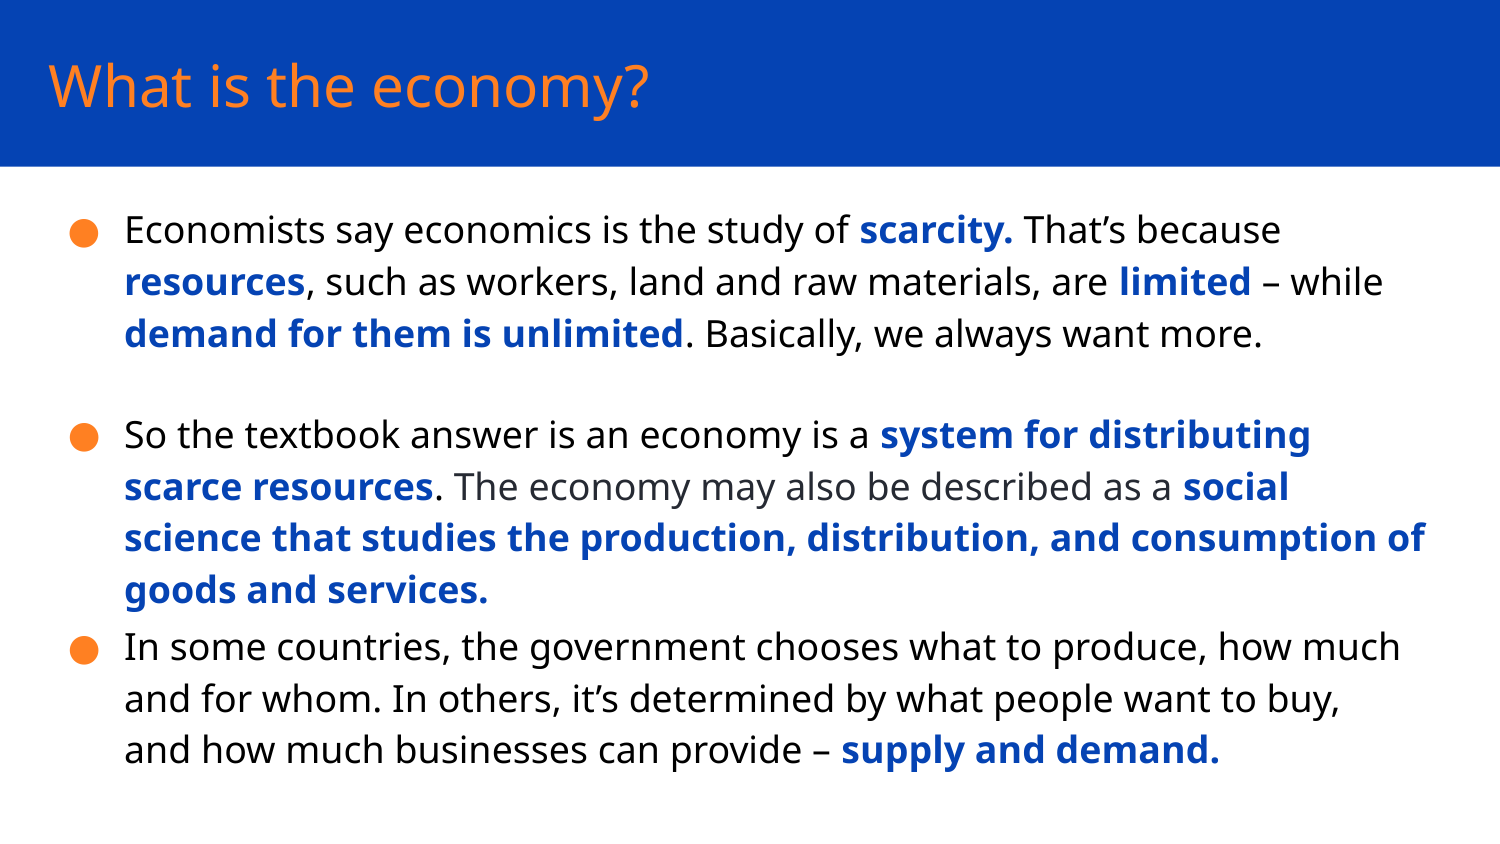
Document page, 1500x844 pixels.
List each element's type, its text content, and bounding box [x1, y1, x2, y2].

text_box In some countries, the government chooses what to produce, how much and for whom. In others, it’s determined by what people want to buy, and how much businesses can provide – supply and demand. [34, 626, 1430, 844]
text_box Economists say economics is the study of scarcity. That’s because resources, such as workers, land and raw materials, are limited – while demand for them is unlimited. Basically, we always want more. [34, 184, 1442, 370]
text_box So the textbook answer is an economy is a system for distributing scarce resources. The economy may also be described as a social science that studies the production, distribution, and consumption of goods and services. [34, 388, 1442, 626]
text_box What is the economy? [34, 41, 1346, 127]
